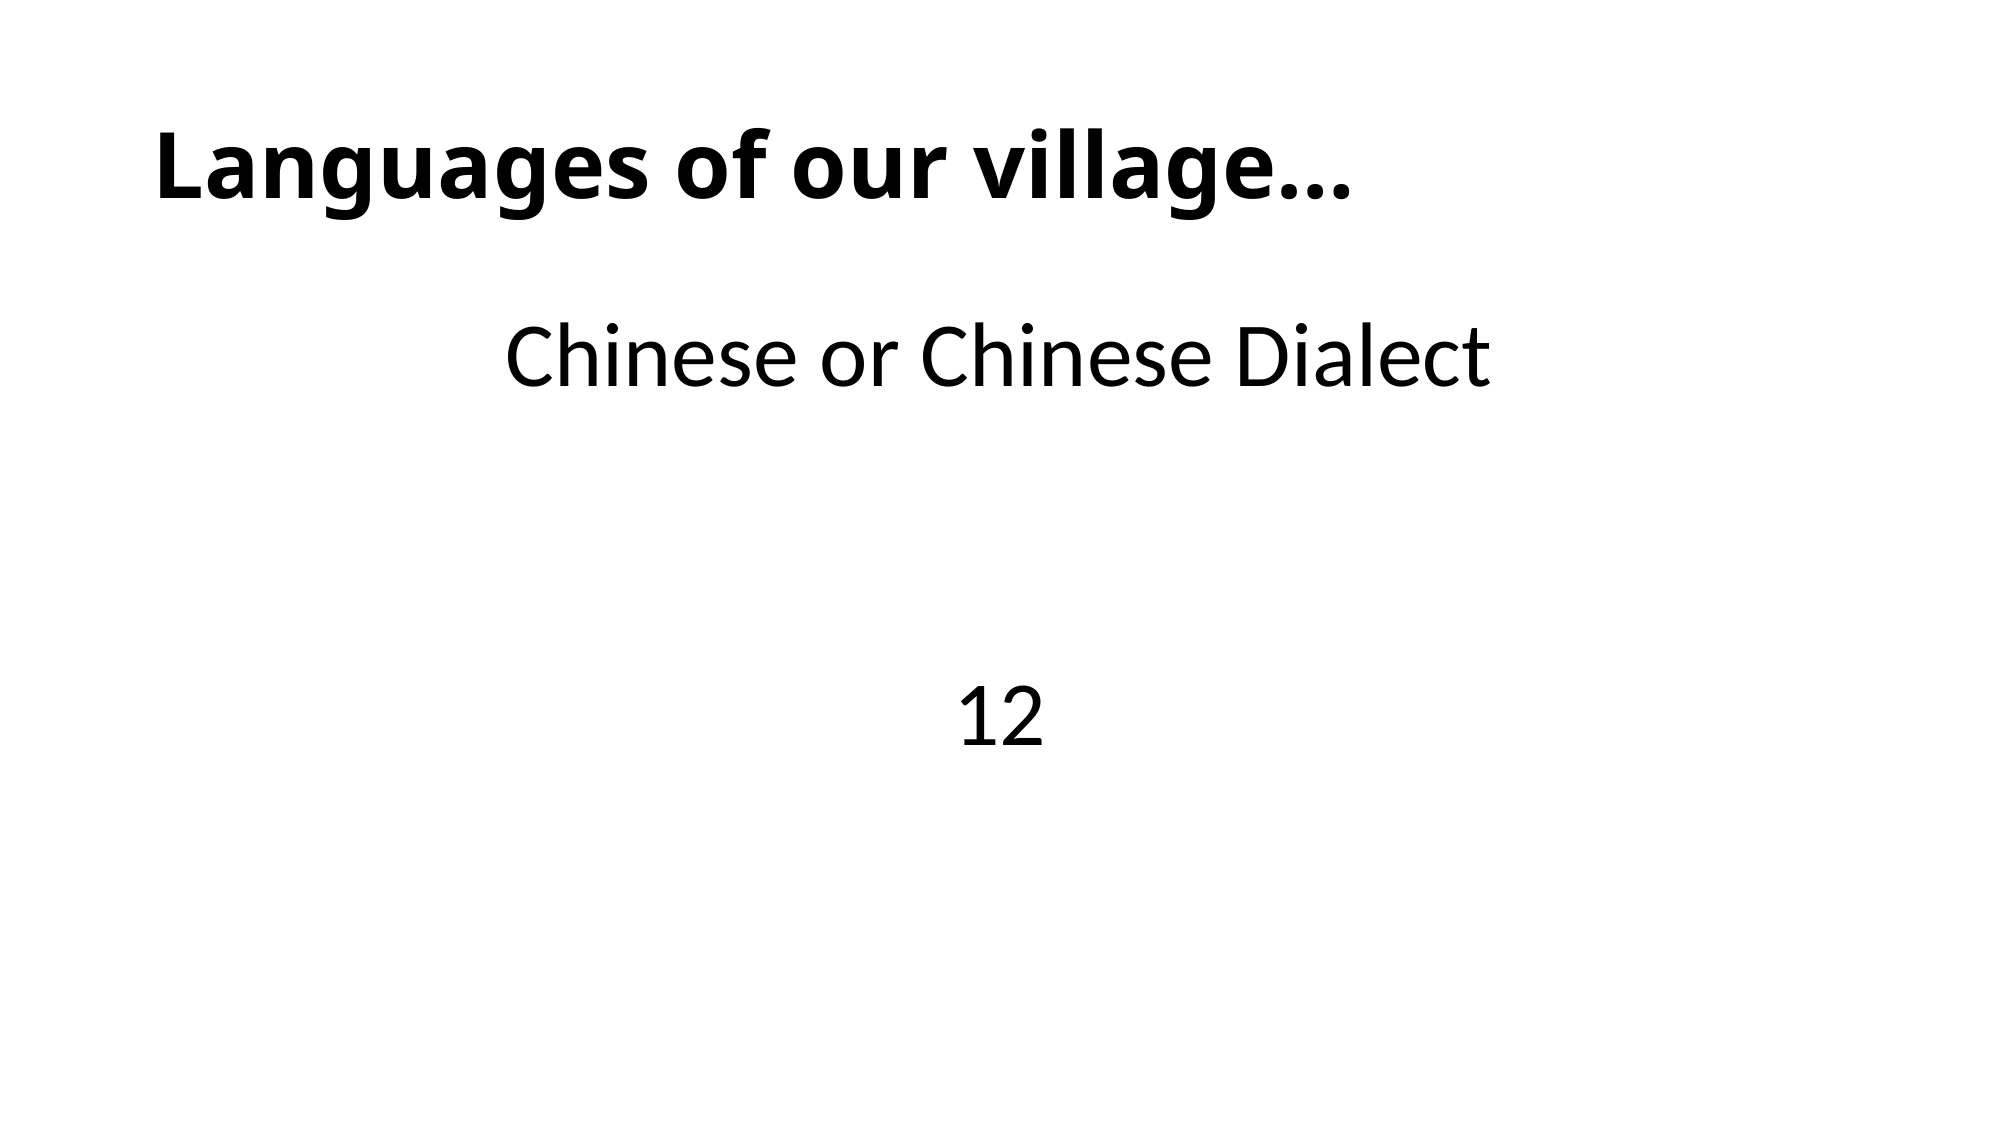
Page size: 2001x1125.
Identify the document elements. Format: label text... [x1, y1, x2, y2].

list Chinese or Chinese Dialect 12 [137, 299, 1863, 1014]
title Languages of our village… [137, 59, 1863, 278]
